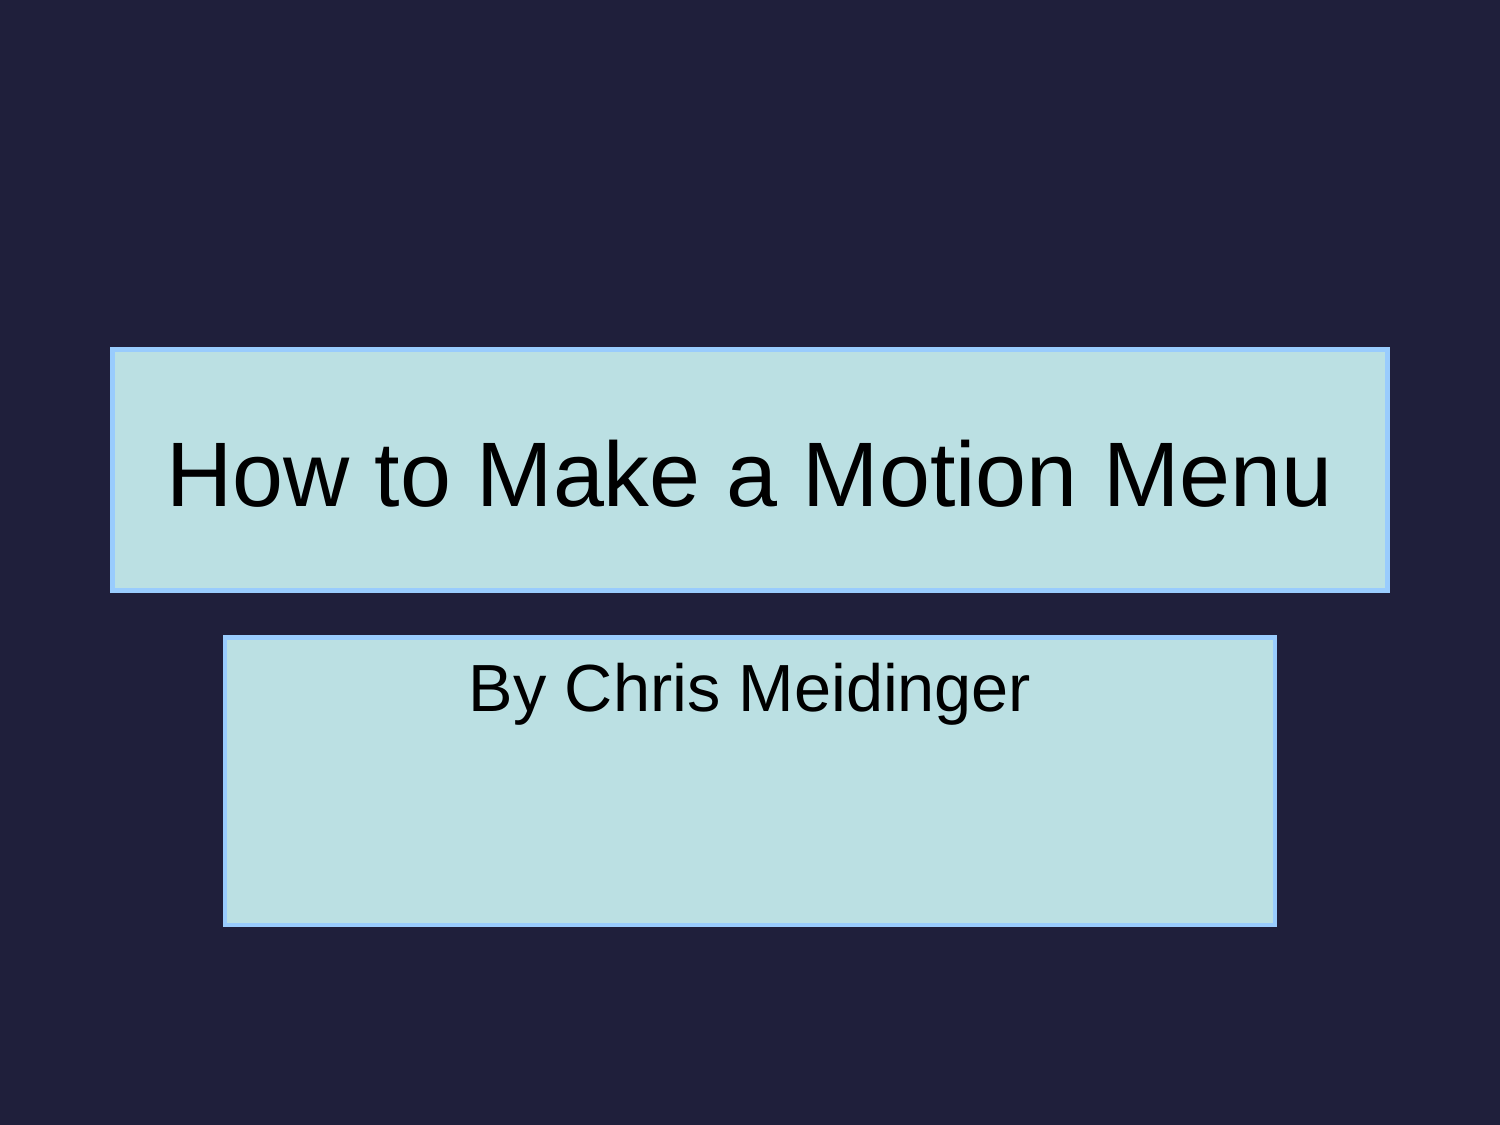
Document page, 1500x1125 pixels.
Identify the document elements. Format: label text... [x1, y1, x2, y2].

subtitle By Chris Meidinger [224, 637, 1276, 926]
title How to Make a Motion Menu [112, 349, 1388, 591]
